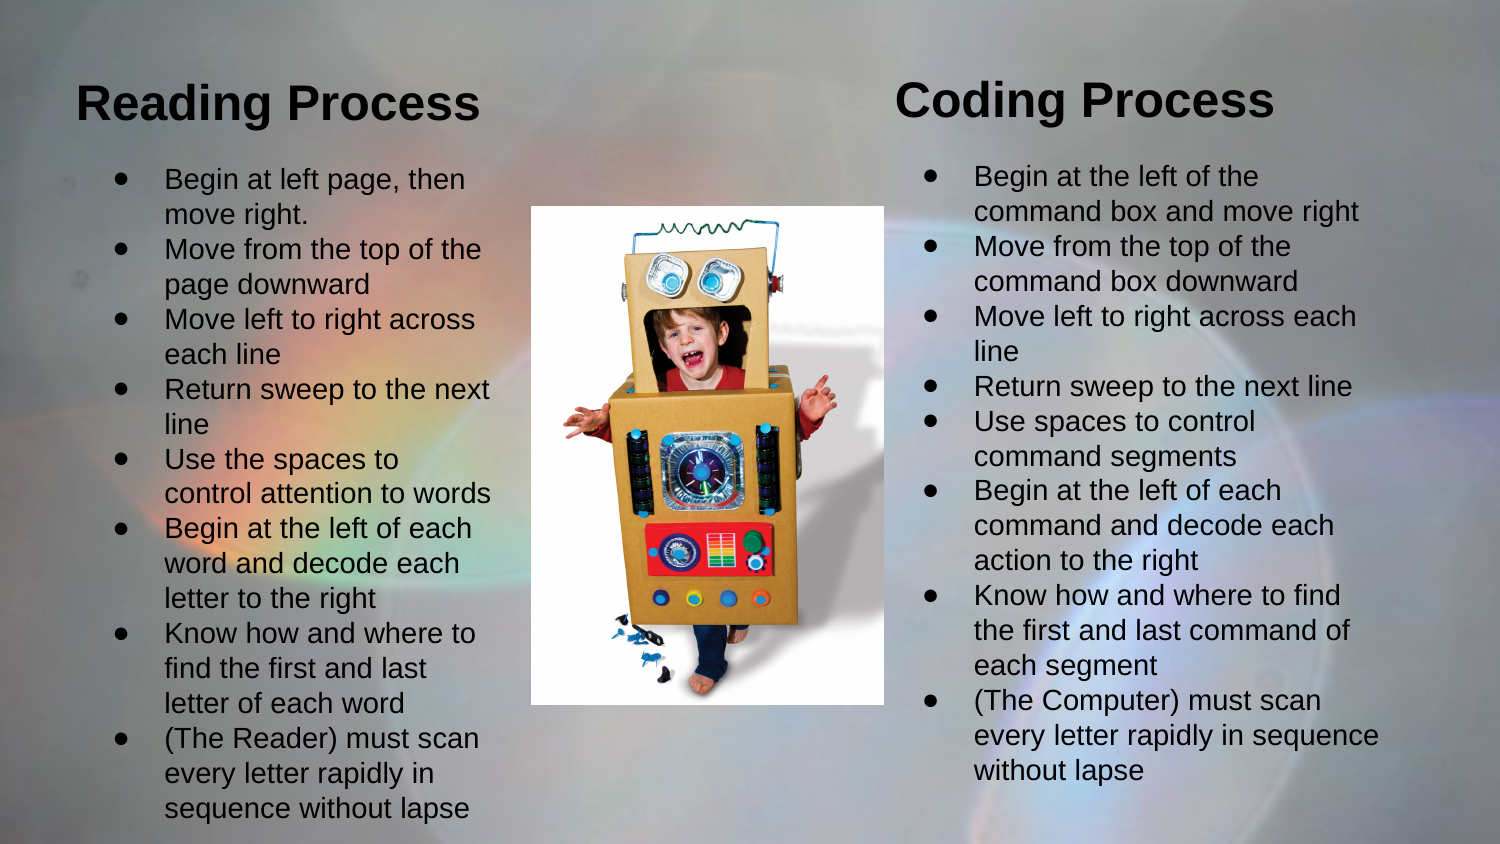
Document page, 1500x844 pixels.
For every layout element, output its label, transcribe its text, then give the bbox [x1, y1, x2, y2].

picture [0, 0, 1500, 844]
text_box Begin at left page, then move right. Move from the top of the page downward Move left to right across each line Return sweep to the next line Use the spaces to control attention to words Begin at the left of each word and decode each letter to the right Know how and where to find the first and last letter of each word (The Reader) must scan every letter rapidly in sequence without lapse [74, 145, 510, 293]
text_box Begin at the left of the command box and move right Move from the top of the command box downward Move left to right across each line Return sweep to the next line Use spaces to control command segments Begin at the left of each command and decode each action to the right Know how and where to find the first and last command of each segment (The Computer) must scan every letter rapidly in sequence without lapse [884, 142, 1400, 807]
text_box Coding Process [879, 52, 1419, 163]
title Reading Process [60, 69, 661, 146]
